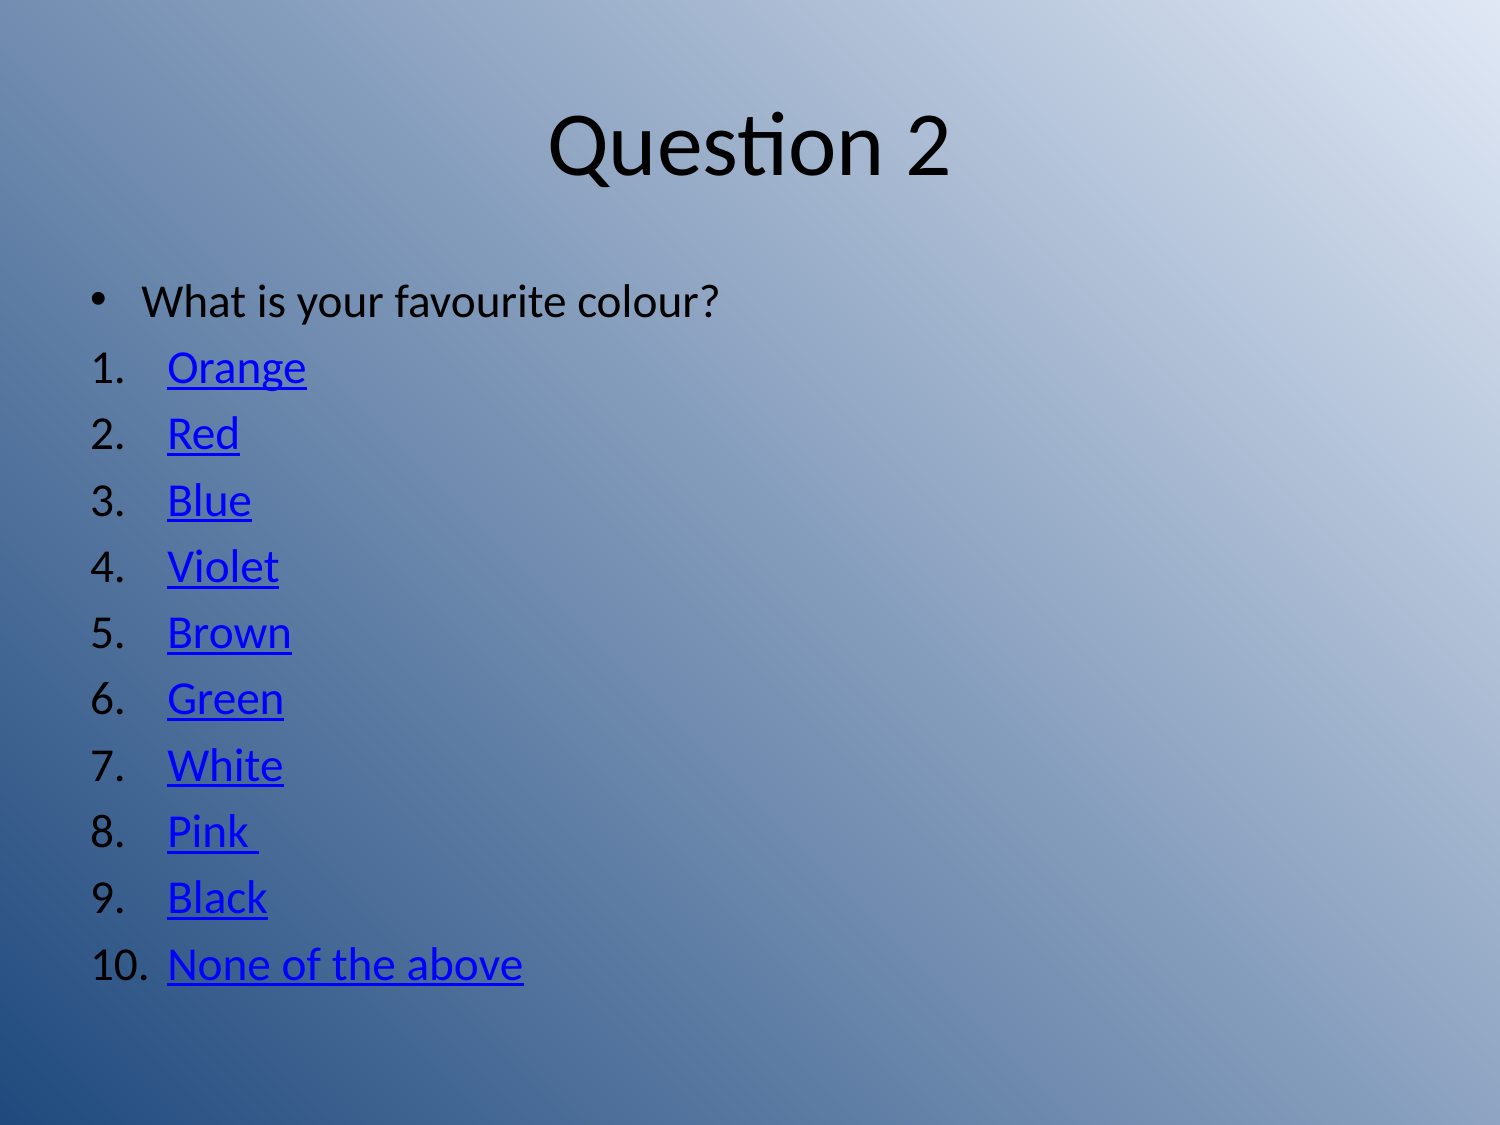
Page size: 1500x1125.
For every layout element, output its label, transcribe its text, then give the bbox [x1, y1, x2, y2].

title Question 2 [75, 45, 1425, 233]
list What is your favourite colour? Orange Red Blue Violet Brown Green White Pink Black None of the above [75, 262, 1425, 1005]
